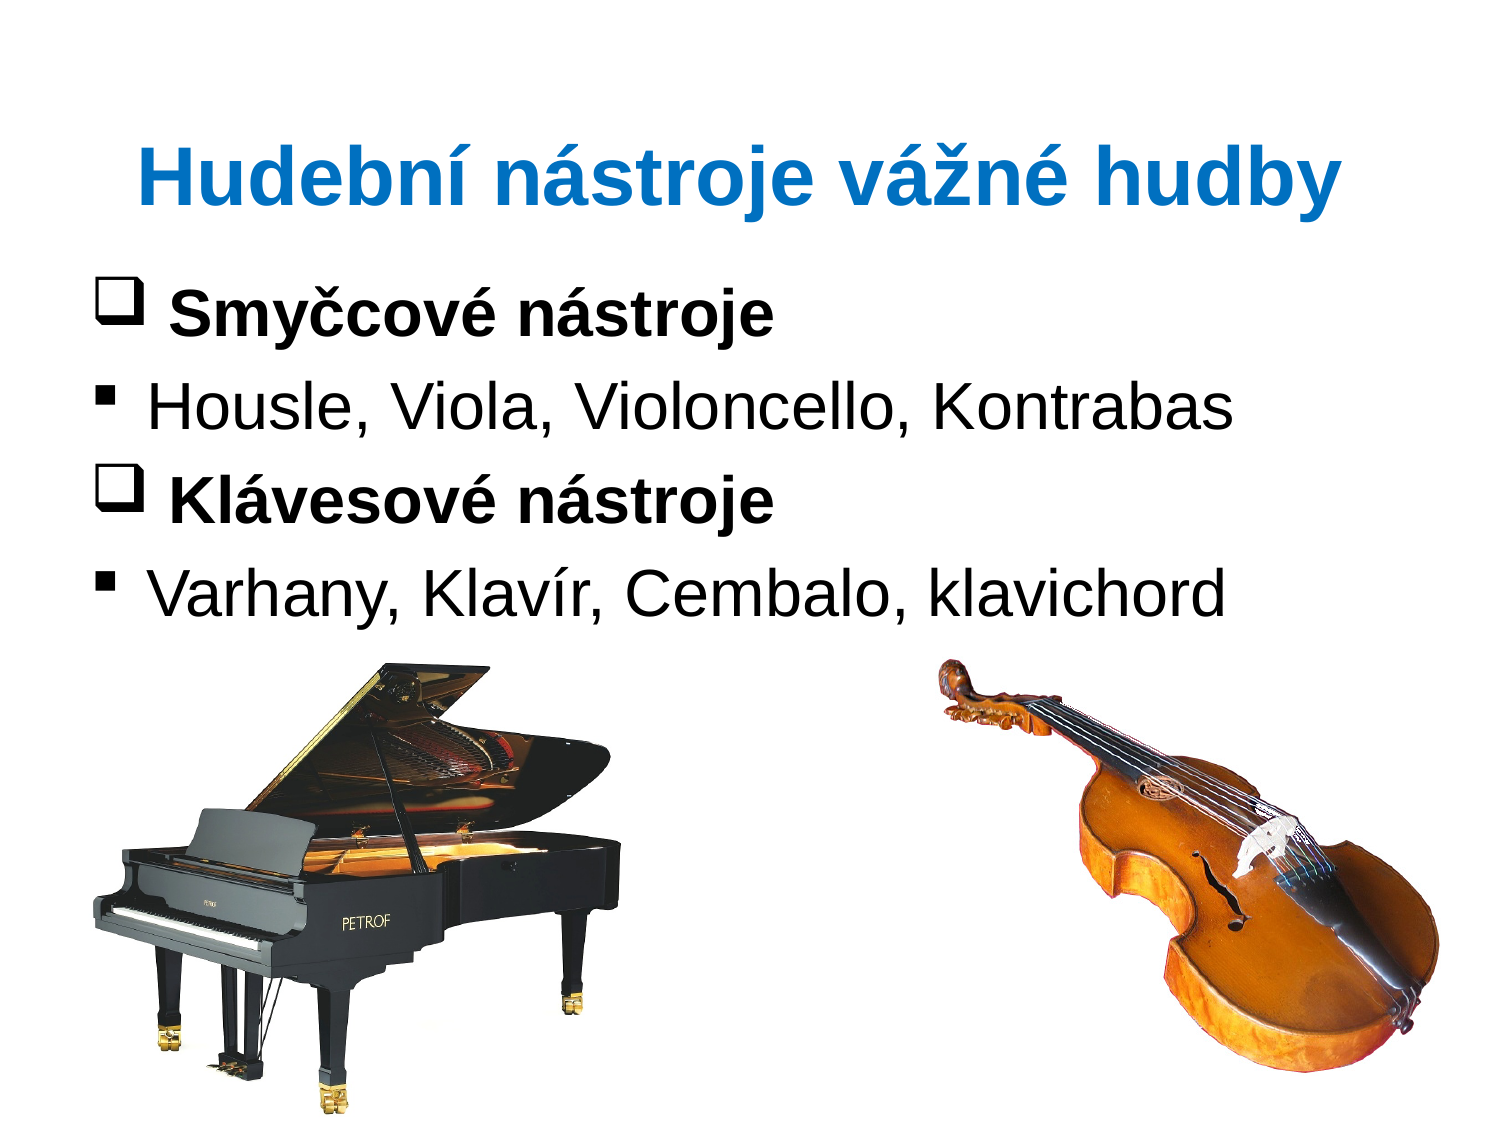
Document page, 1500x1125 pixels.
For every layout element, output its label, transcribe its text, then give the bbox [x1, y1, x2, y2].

picture [52, 656, 662, 1125]
picture [926, 656, 1442, 1077]
list Smyčcové nástroje Housle, Viola, Violoncello, Kontrabas Klávesové nástroje Varhany, Klavír, Cembalo, klavichord [74, 262, 1426, 1006]
title Hudební nástroje vážné hudby [64, 77, 1416, 266]
